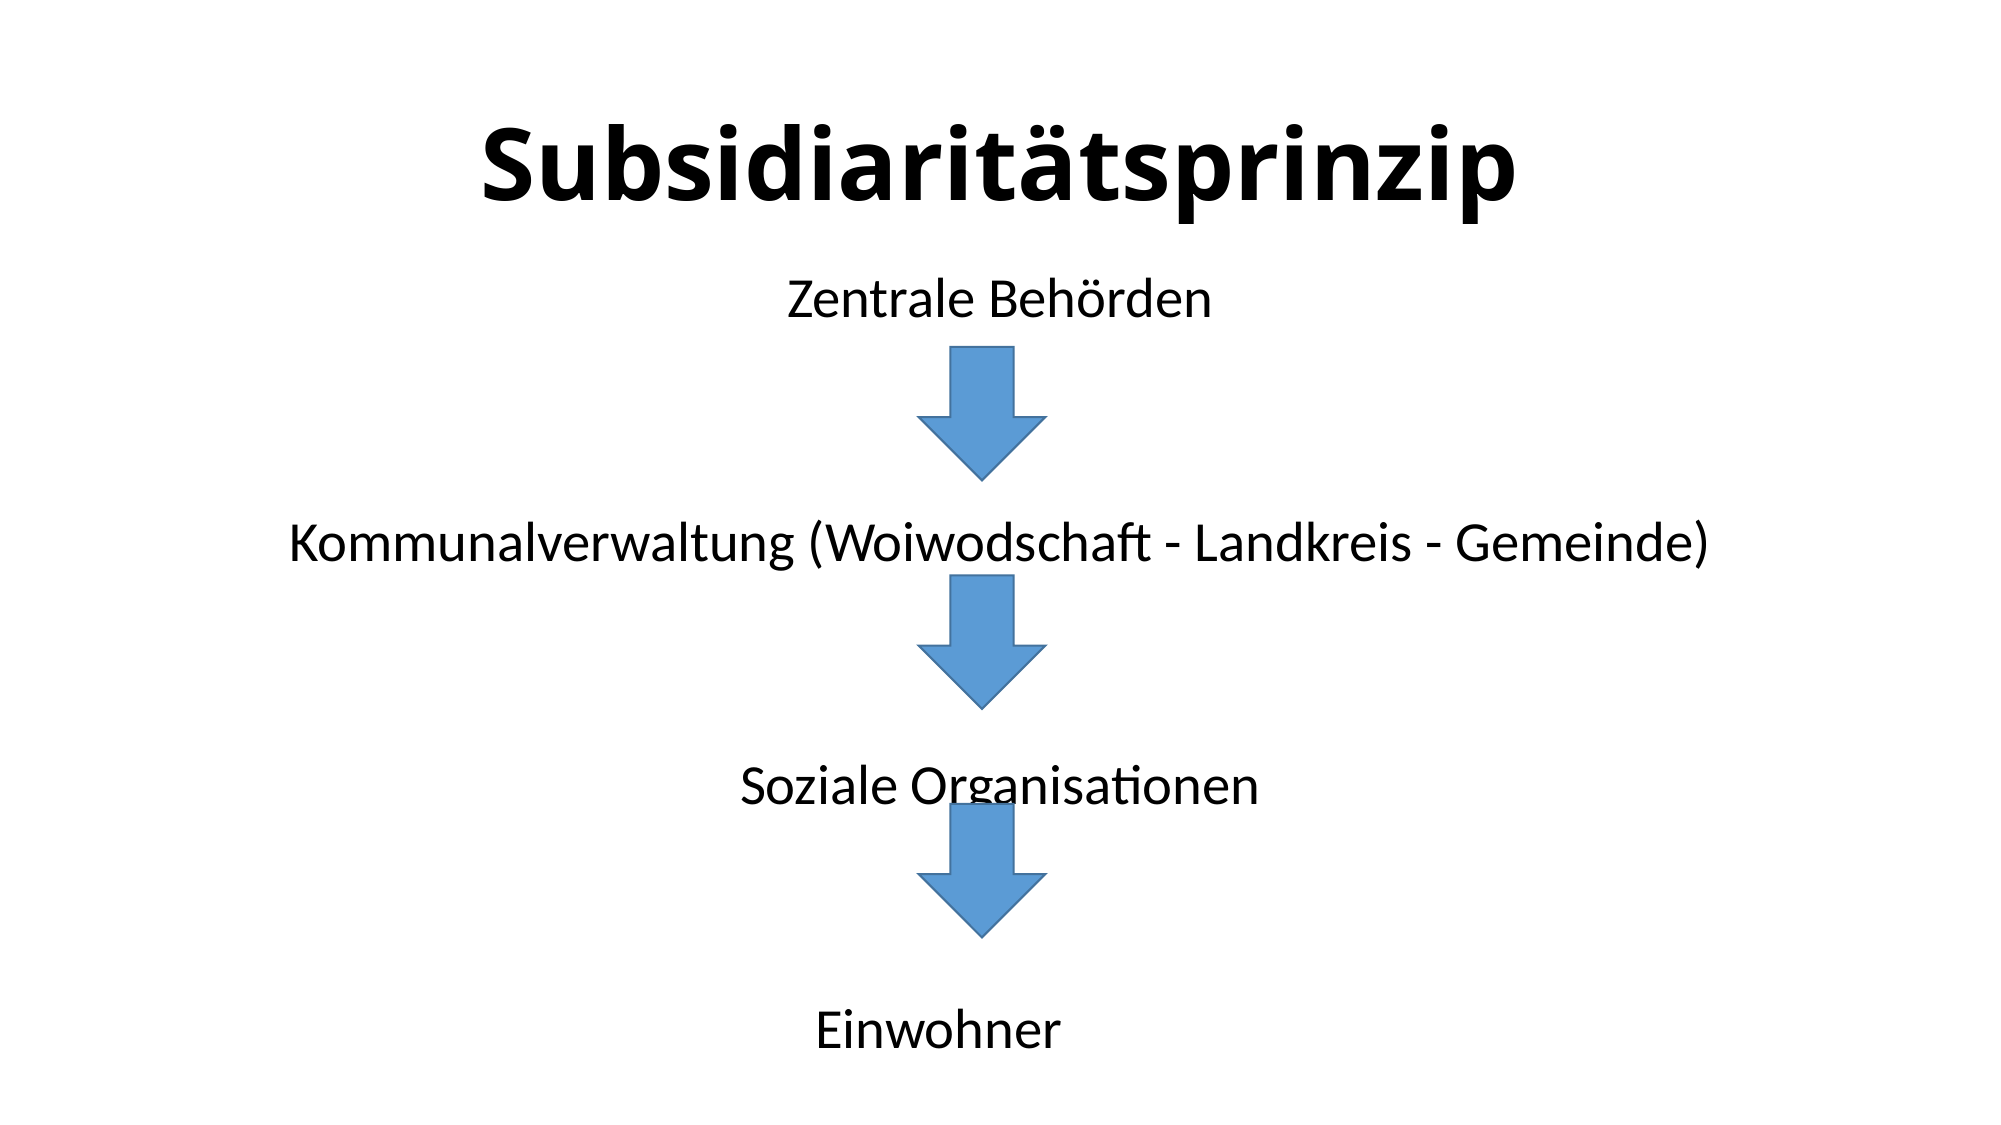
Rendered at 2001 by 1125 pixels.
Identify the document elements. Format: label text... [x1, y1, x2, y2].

text_box [916, 345, 1048, 482]
list Zentrale Behörden Kommunalverwaltung (Woiwodschaft - Landkreis - Gemeinde) Soziale Organisationen Einwohner [137, 261, 1863, 1072]
text_box [916, 574, 1048, 711]
title Subsidiaritätsprinzip [137, 59, 1863, 261]
text_box [916, 802, 1048, 939]
